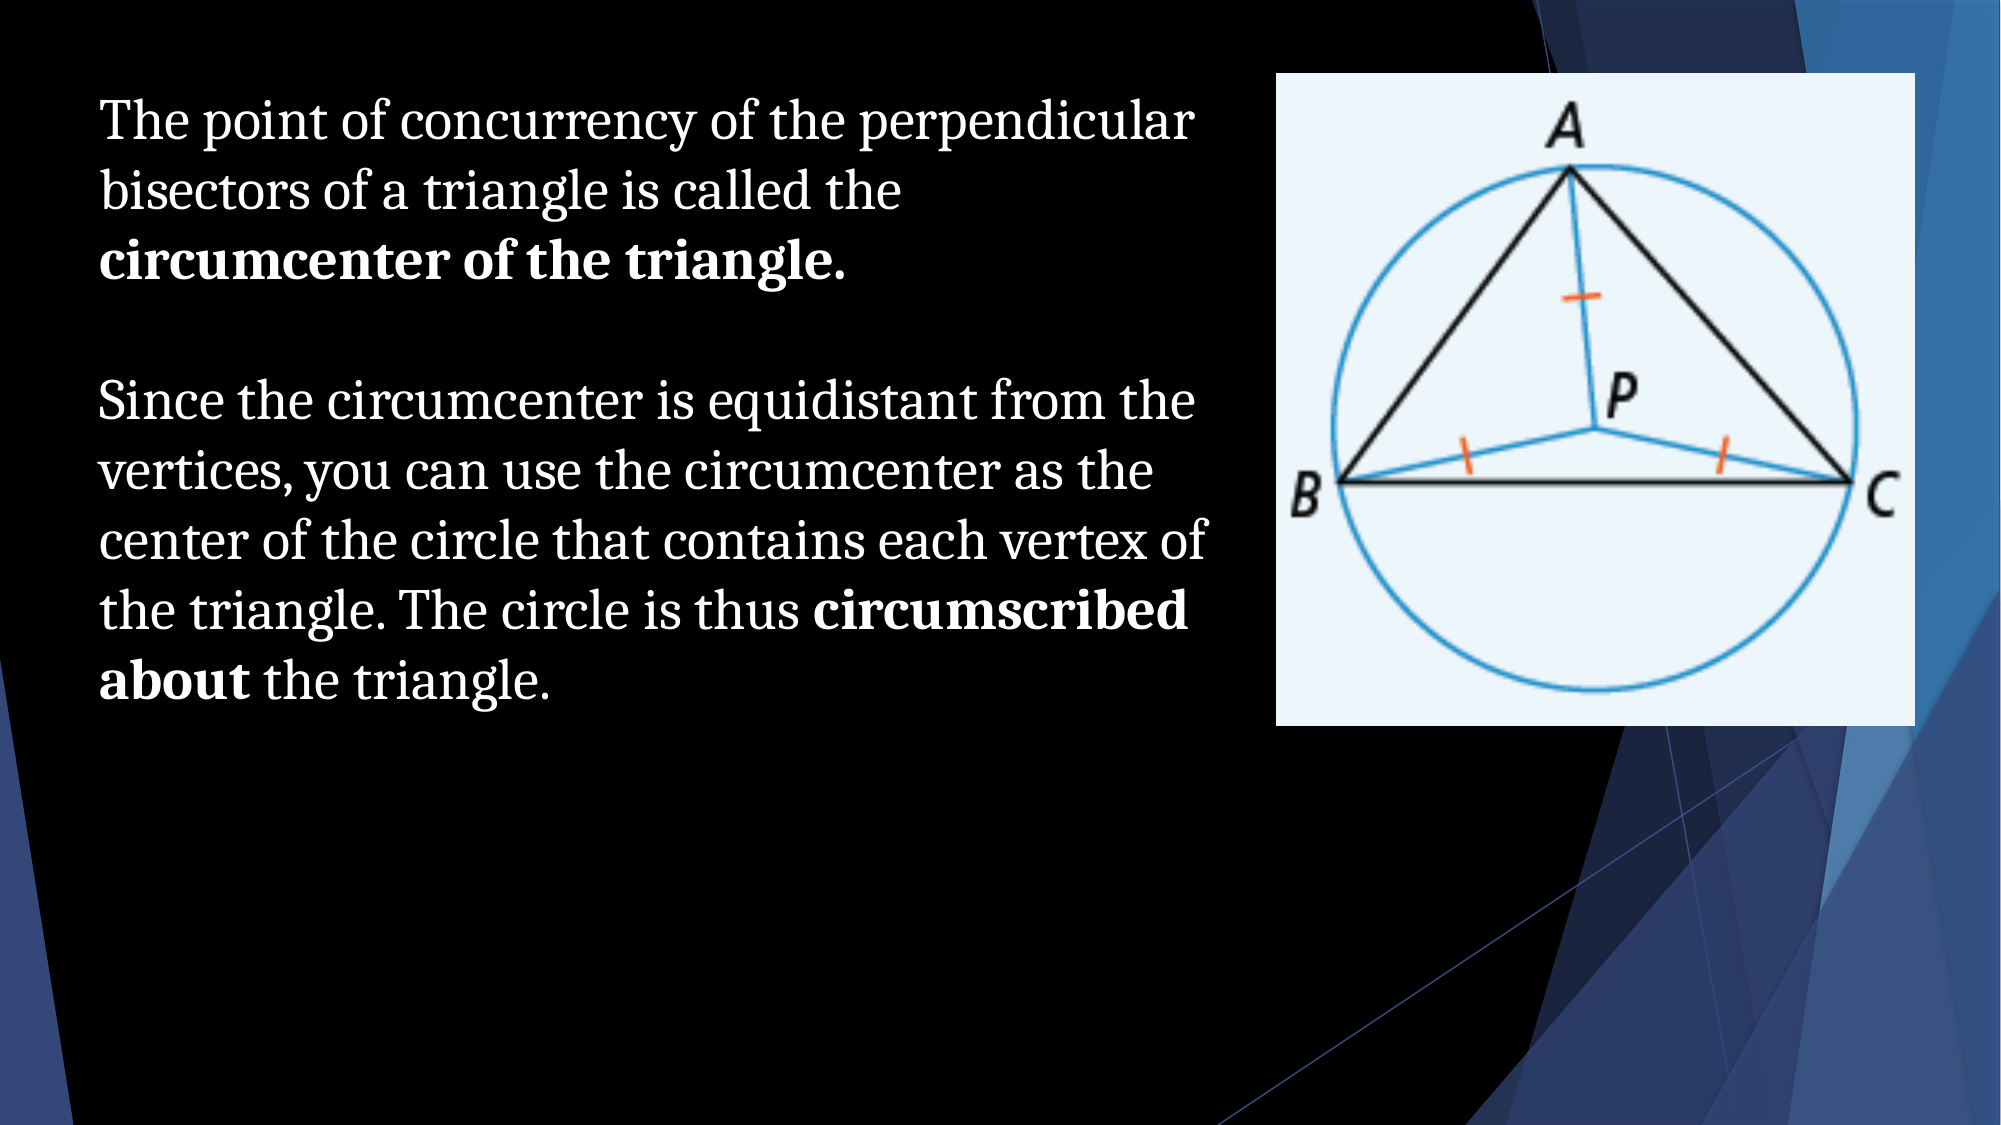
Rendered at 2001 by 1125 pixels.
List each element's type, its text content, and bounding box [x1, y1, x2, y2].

text_box The point of concurrency of the perpendicular bisectors of a triangle is called the circumcenter of the triangle. Since the circumcenter is equidistant from the vertices, you can use the circumcenter as the center of the circle that contains each vertex of the triangle. The circle is thus circumscribed about the triangle. [83, 72, 1276, 720]
picture [1275, 73, 1915, 726]
